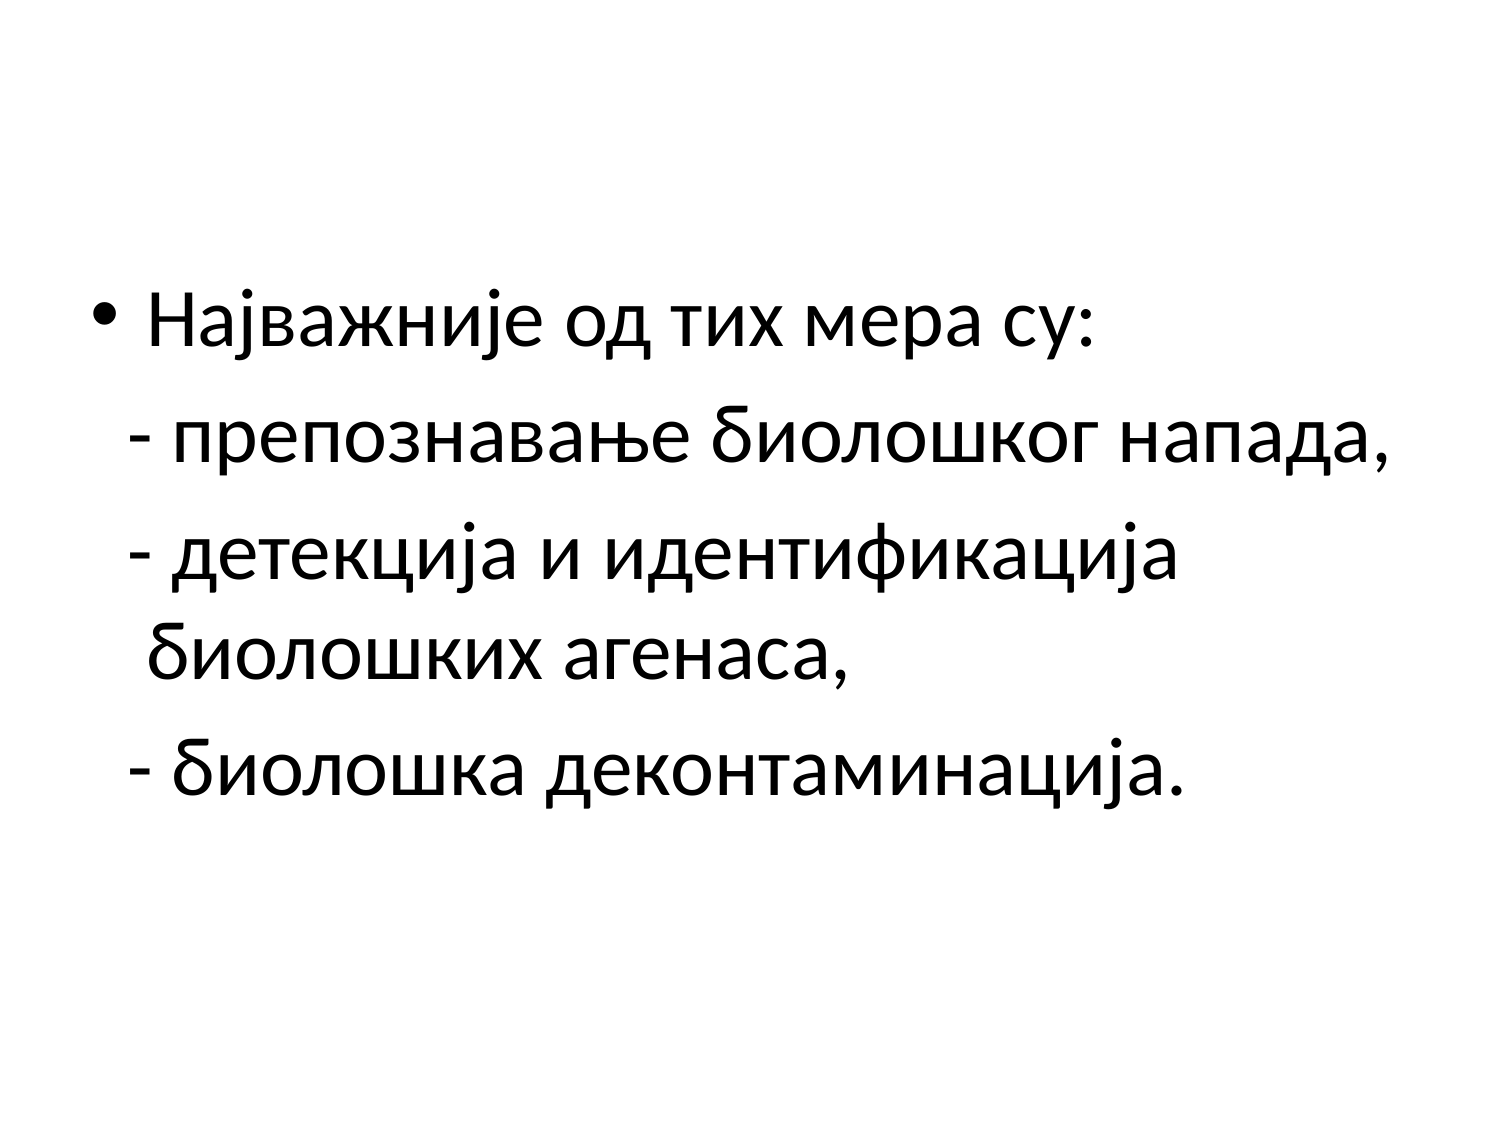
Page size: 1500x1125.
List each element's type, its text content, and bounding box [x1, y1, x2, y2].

list Најважније од тих мера су: - препознавање биолошког напада, - детекција и идентификација биолошких агенаса, - биолошка деконтаминација. [75, 70, 1425, 1005]
